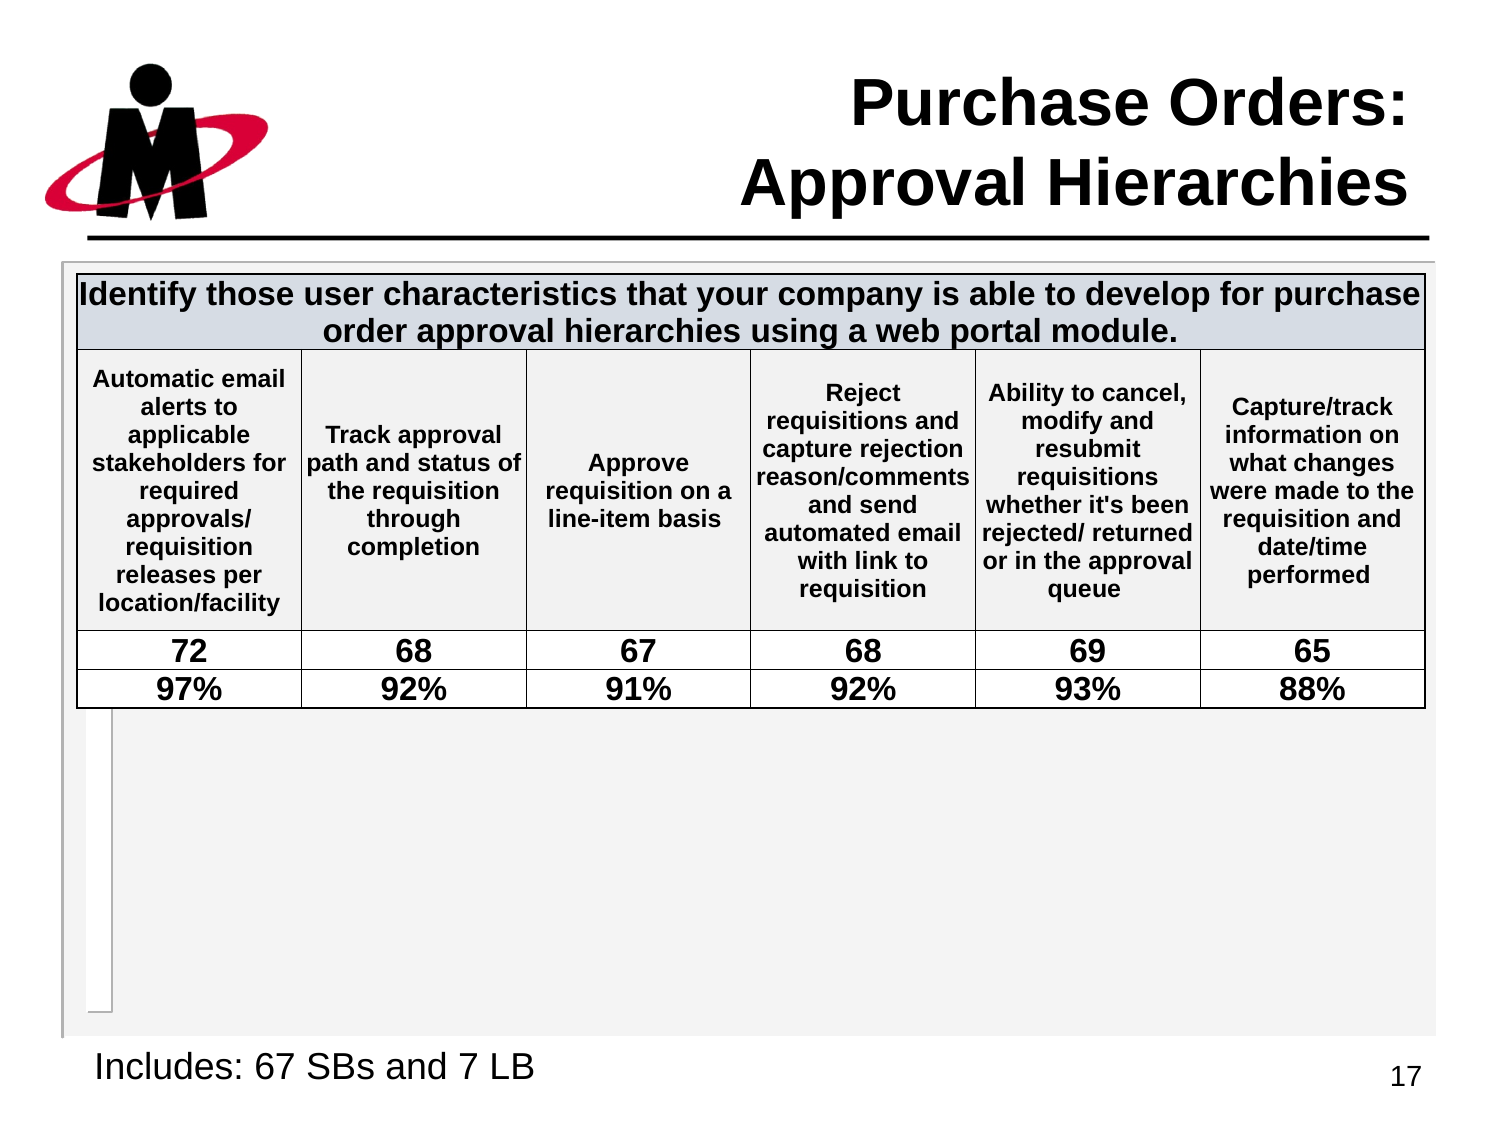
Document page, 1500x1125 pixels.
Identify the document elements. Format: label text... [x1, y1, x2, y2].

table_cell Automatic email alerts to applicable stakeholders for required approvals/ requisition releases per location/facility [78, 350, 301, 630]
table_cell 72 [78, 631, 301, 669]
table_cell 97% [78, 670, 301, 707]
table_cell 91% [527, 670, 750, 707]
table_cell Reject requisitions and capture rejection reason/comments and send automated email with link to requisition [751, 350, 975, 630]
slide_number 17 [1124, 1036, 1438, 1113]
table_header Identify those user characteristics that your company is able to develop for purchase order approval hierarchies using a web portal module. [78, 275, 1424, 349]
table_cell 65 [1201, 631, 1424, 669]
table_cell 68 [302, 631, 526, 669]
picture [27, 44, 283, 251]
table_cell 93% [976, 670, 1200, 707]
title Purchase Orders: Approval Hierarchies [367, 44, 1426, 233]
table_cell Capture/track information on what changes were made to the requisition and date/time performed [1201, 350, 1424, 630]
table_cell 92% [302, 670, 526, 707]
text_box Includes: 67 SBs and 7 LB [79, 1034, 551, 1095]
table_cell Approve requisition on a line-item basis [527, 350, 750, 630]
table_cell Track approval path and status of the requisition through completion [302, 350, 526, 630]
table_cell Ability to cancel, modify and resubmit requisitions whether it's been rejected/ returned or in the approval queue [976, 350, 1200, 630]
table_cell 67 [527, 631, 750, 669]
table_cell 68 [751, 631, 975, 669]
table_cell 92% [751, 670, 975, 707]
table_cell 88% [1201, 670, 1424, 707]
table_cell 69 [976, 631, 1200, 669]
